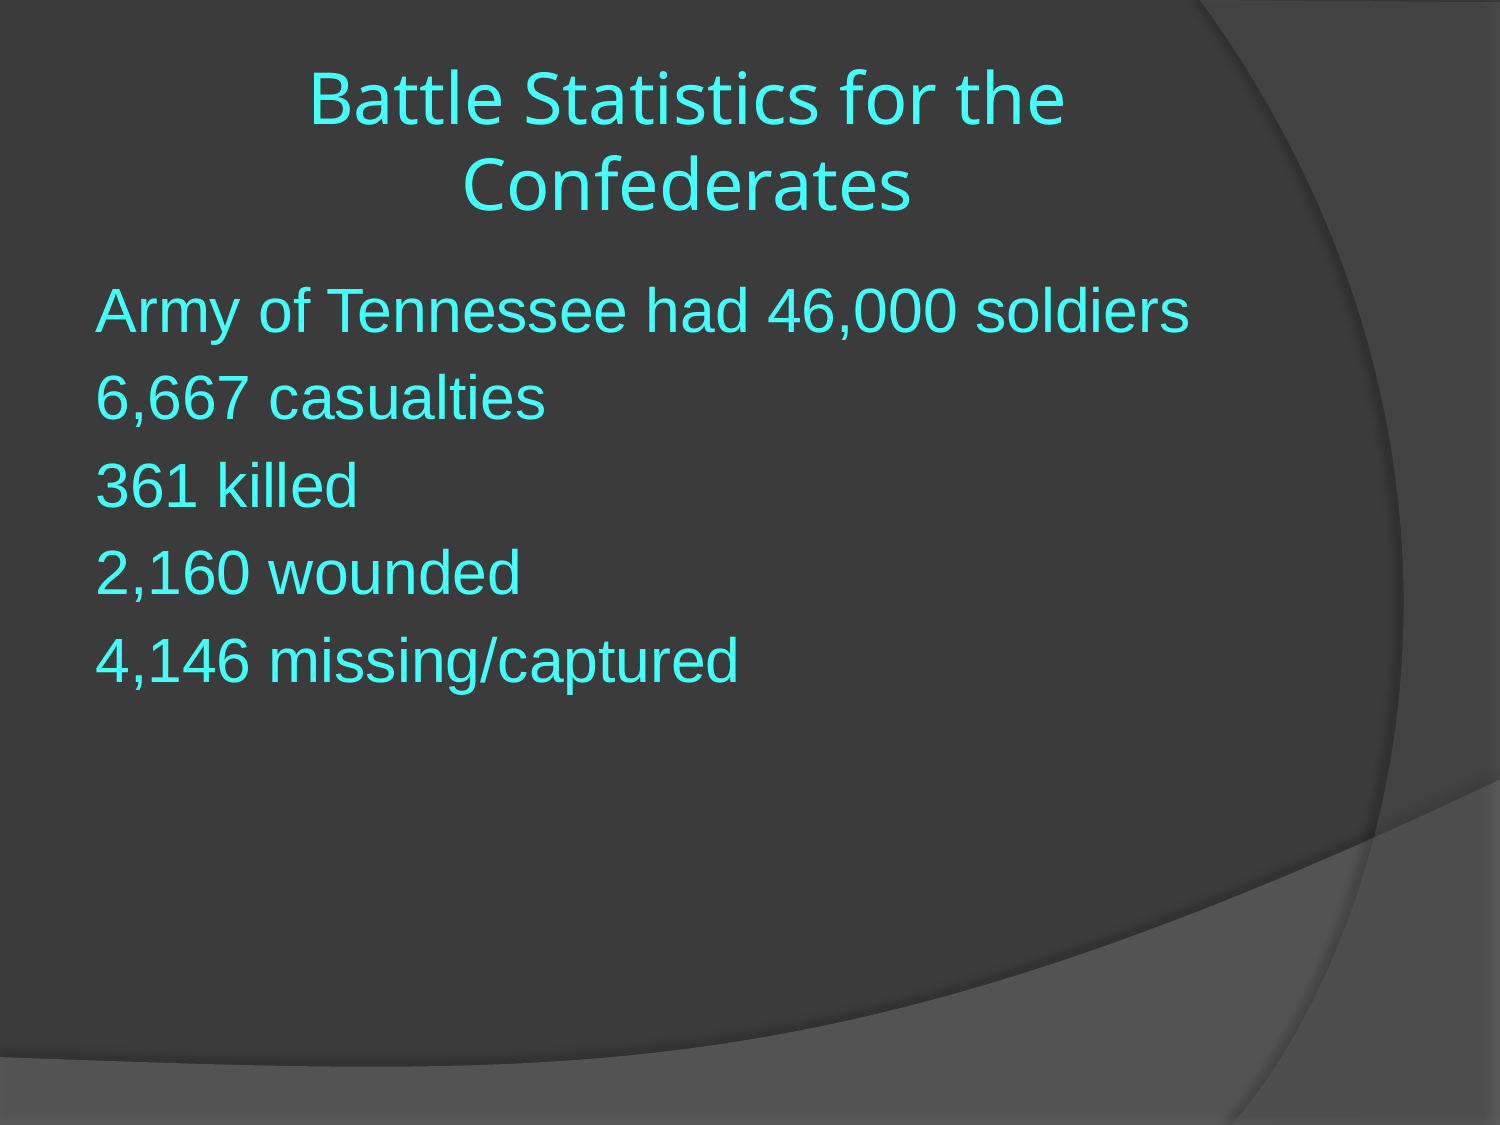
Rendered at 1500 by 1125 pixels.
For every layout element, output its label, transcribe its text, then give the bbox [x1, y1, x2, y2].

list Army of Tennessee had 46,000 soldiers 6,667 casualties 361 killed 2,160 wounded 4,146 missing/captured [75, 262, 1300, 1005]
title Battle Statistics for the Confederates [75, 45, 1300, 233]
